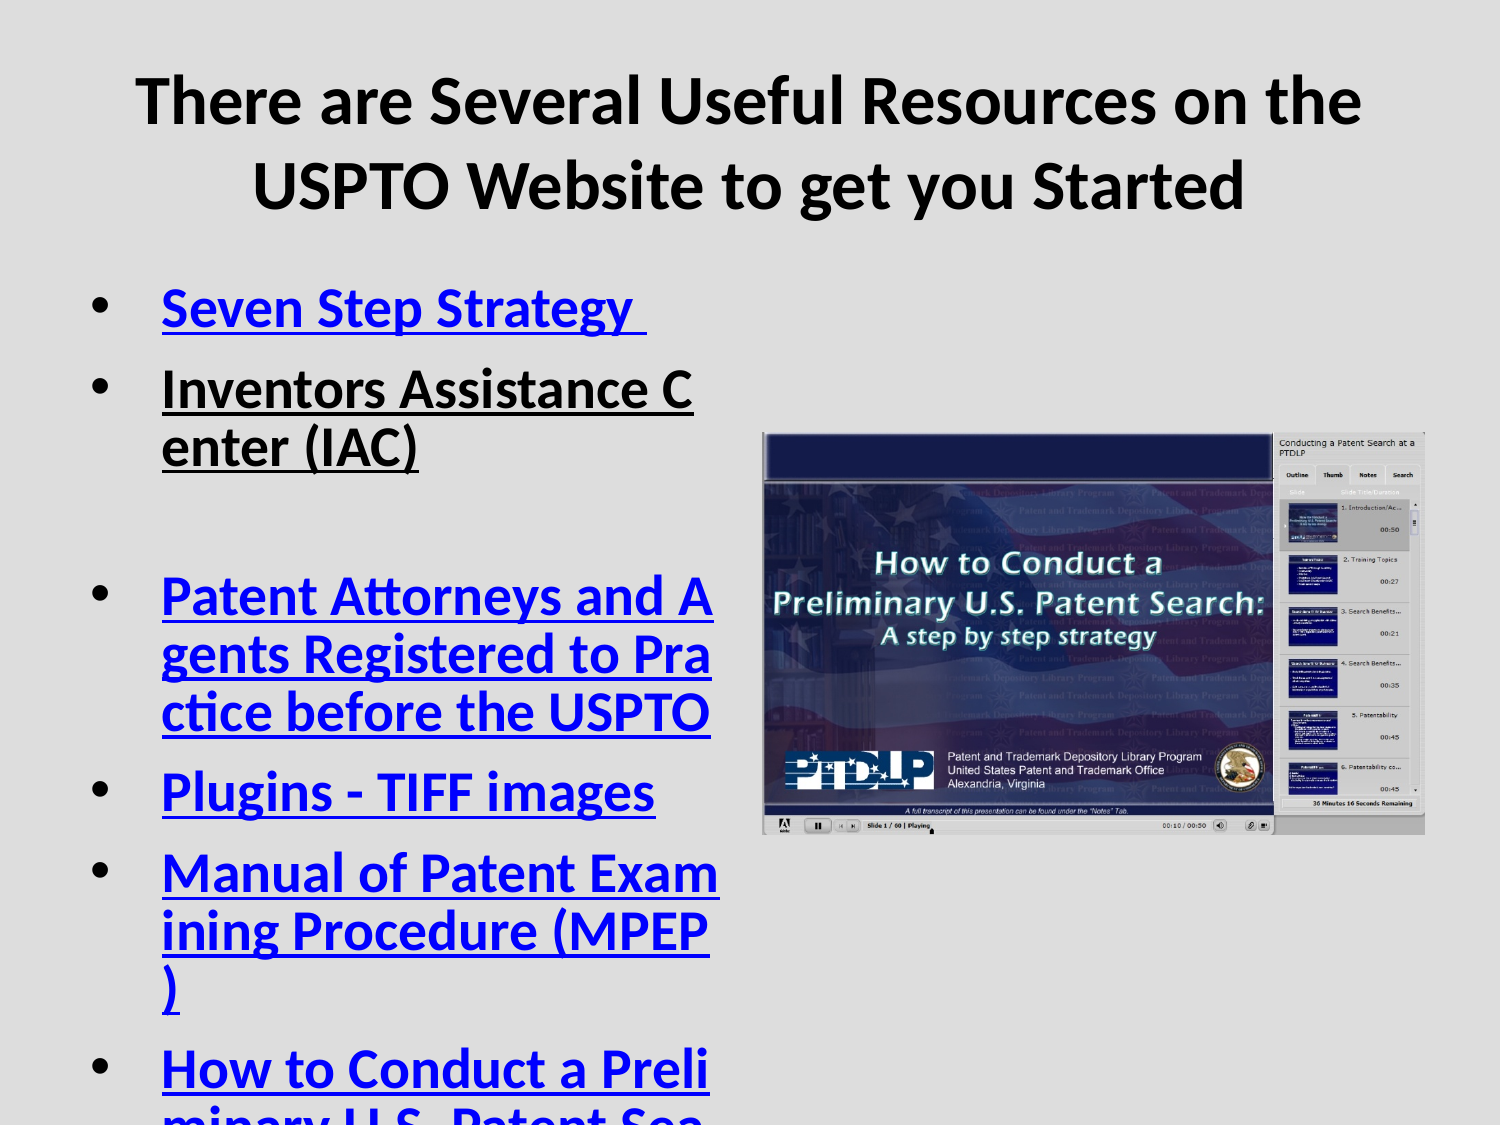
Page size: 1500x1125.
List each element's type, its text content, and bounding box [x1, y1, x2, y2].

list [762, 432, 1426, 835]
list Seven Step Strategy Inventors Assistance Center (IAC) Patent Attorneys and Agents Registered to Practice before the USPTO Plugins - TIFF images Manual of Patent Examining Procedure (MPEP) How to Conduct a Preliminary U.S. Patent Search [USPTO, “How to Conduct a Preliminary U.S. Patent Search,” http://www.uspto.gov/web/offices/ac/ido/ptdl/CBT/] [75, 262, 738, 1005]
title There are Several Useful Resources on the USPTO Website to get you Started [75, 45, 1425, 233]
